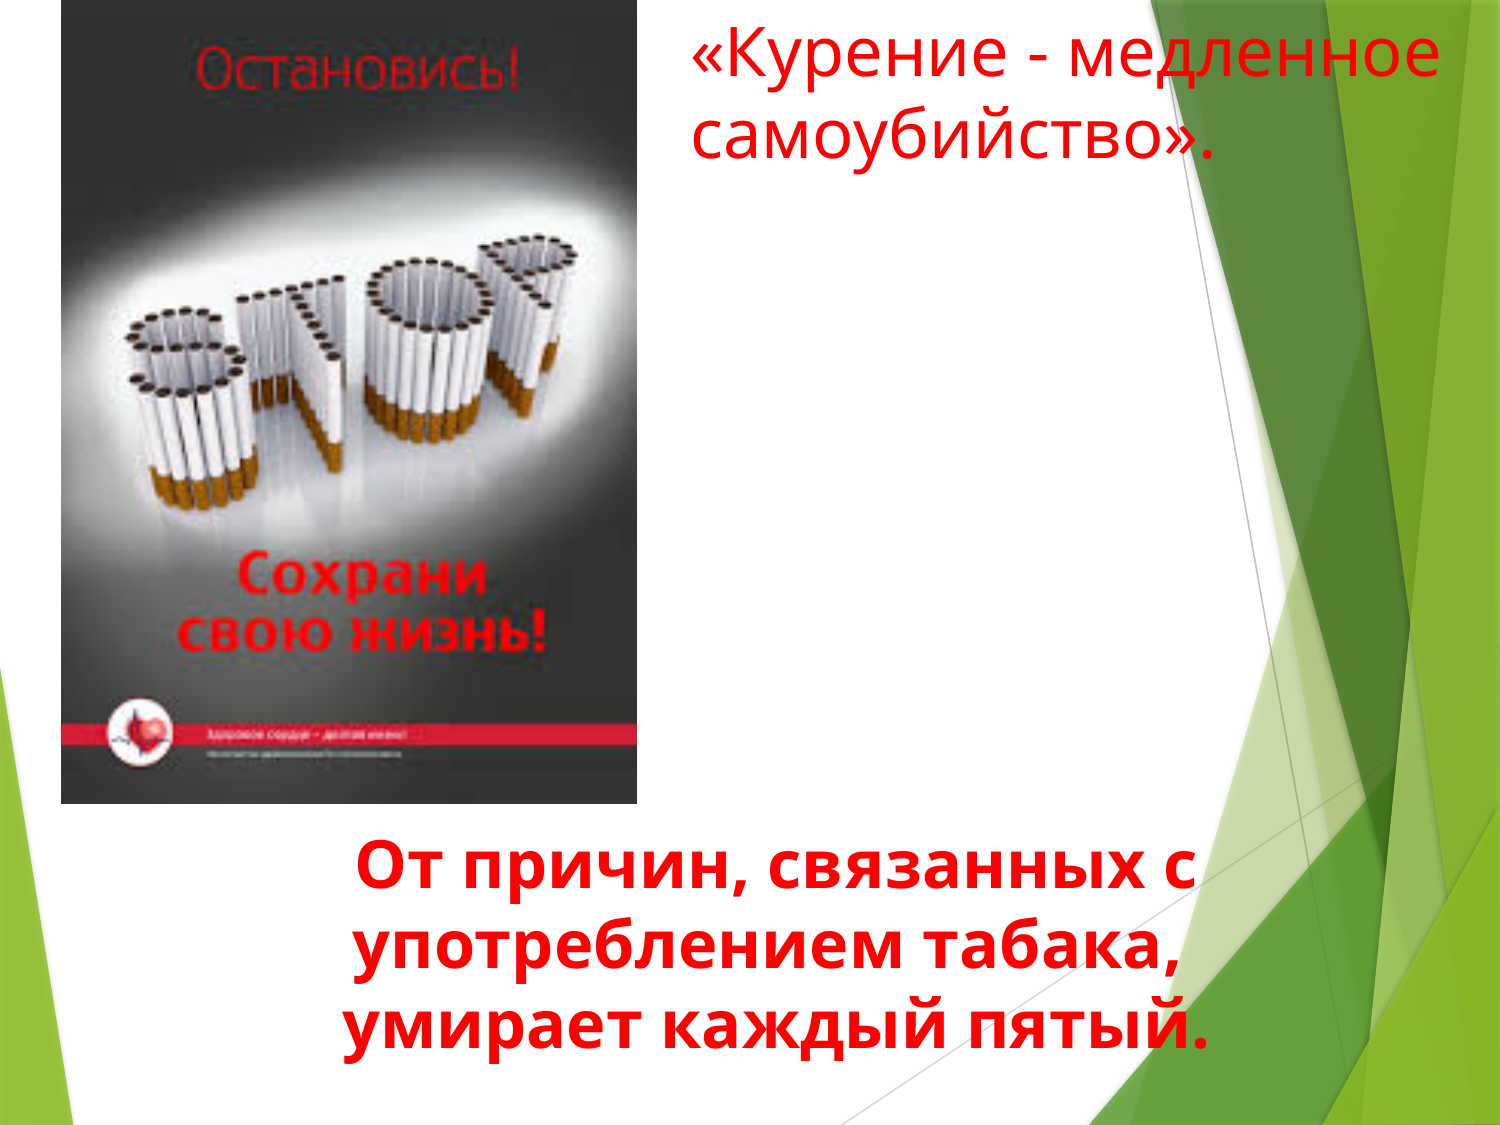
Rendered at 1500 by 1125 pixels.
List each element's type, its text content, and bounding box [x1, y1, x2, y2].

picture [60, 0, 637, 804]
title «Курение - медленное самоубийство». [675, 0, 1459, 374]
text_box От причин, связанных с употреблением табака, умирает каждый пятый. [99, 814, 1453, 1069]
